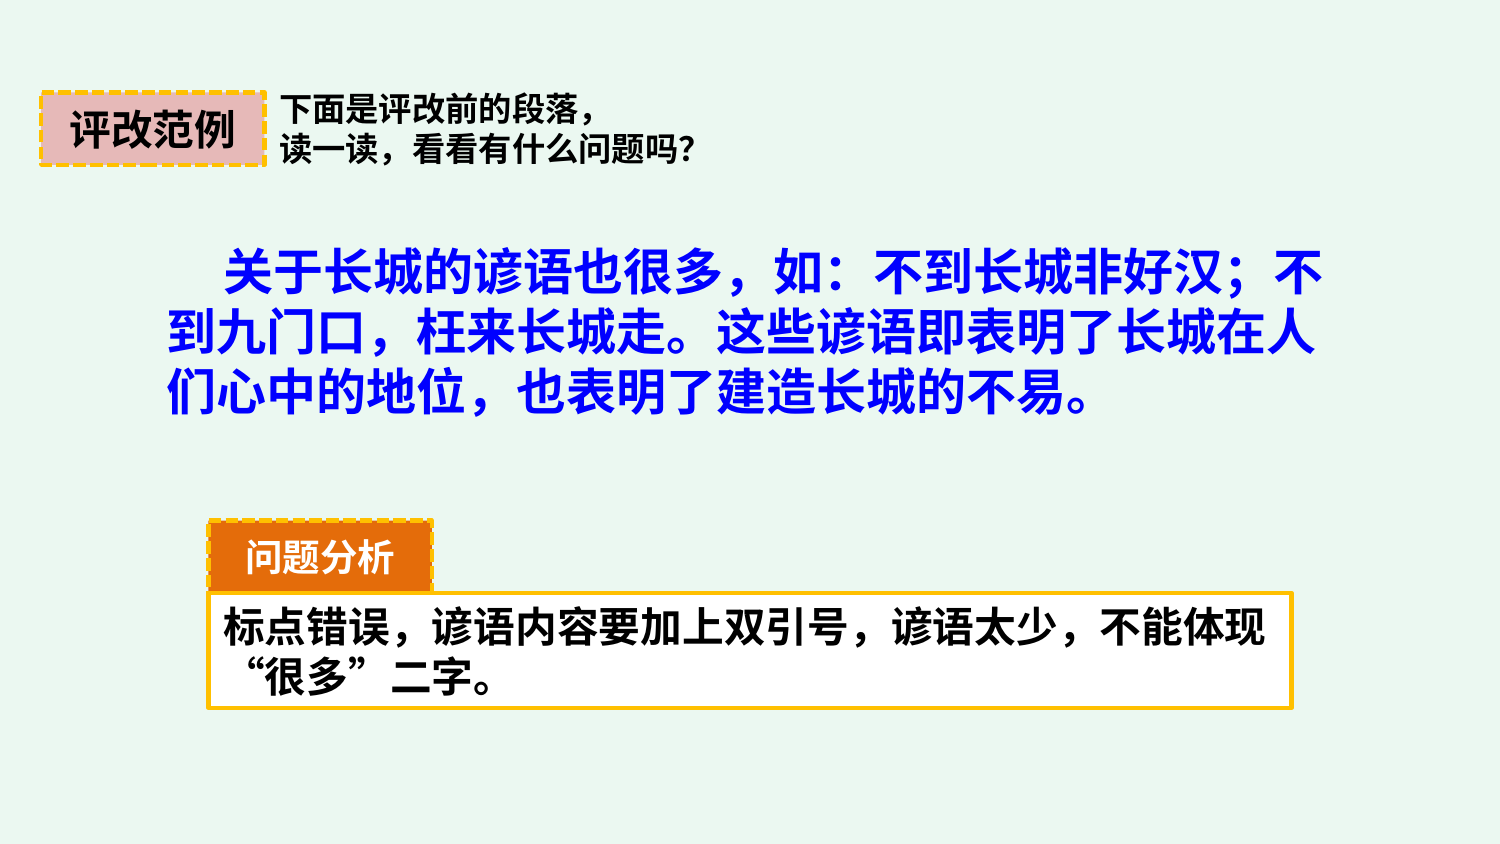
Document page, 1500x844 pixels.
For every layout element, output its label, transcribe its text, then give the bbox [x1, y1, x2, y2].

text_box 下面是评改前的段落， 读一读，看看有什么问题吗？ [264, 80, 1377, 176]
text_box 关于长城的谚语也很多，如：不到长城非好汉；不到九门口，枉来长城走。这些谚语即表明了长城在人们心中的地位，也表明了建造长城的不易。 [151, 232, 1349, 428]
text_box 标点错误，谚语内容要加上双引号，谚语太少，不能体现“很多”二字。 [208, 593, 1292, 708]
text_box 问题分析 [206, 518, 434, 595]
text_box 评改范例 [39, 90, 264, 167]
